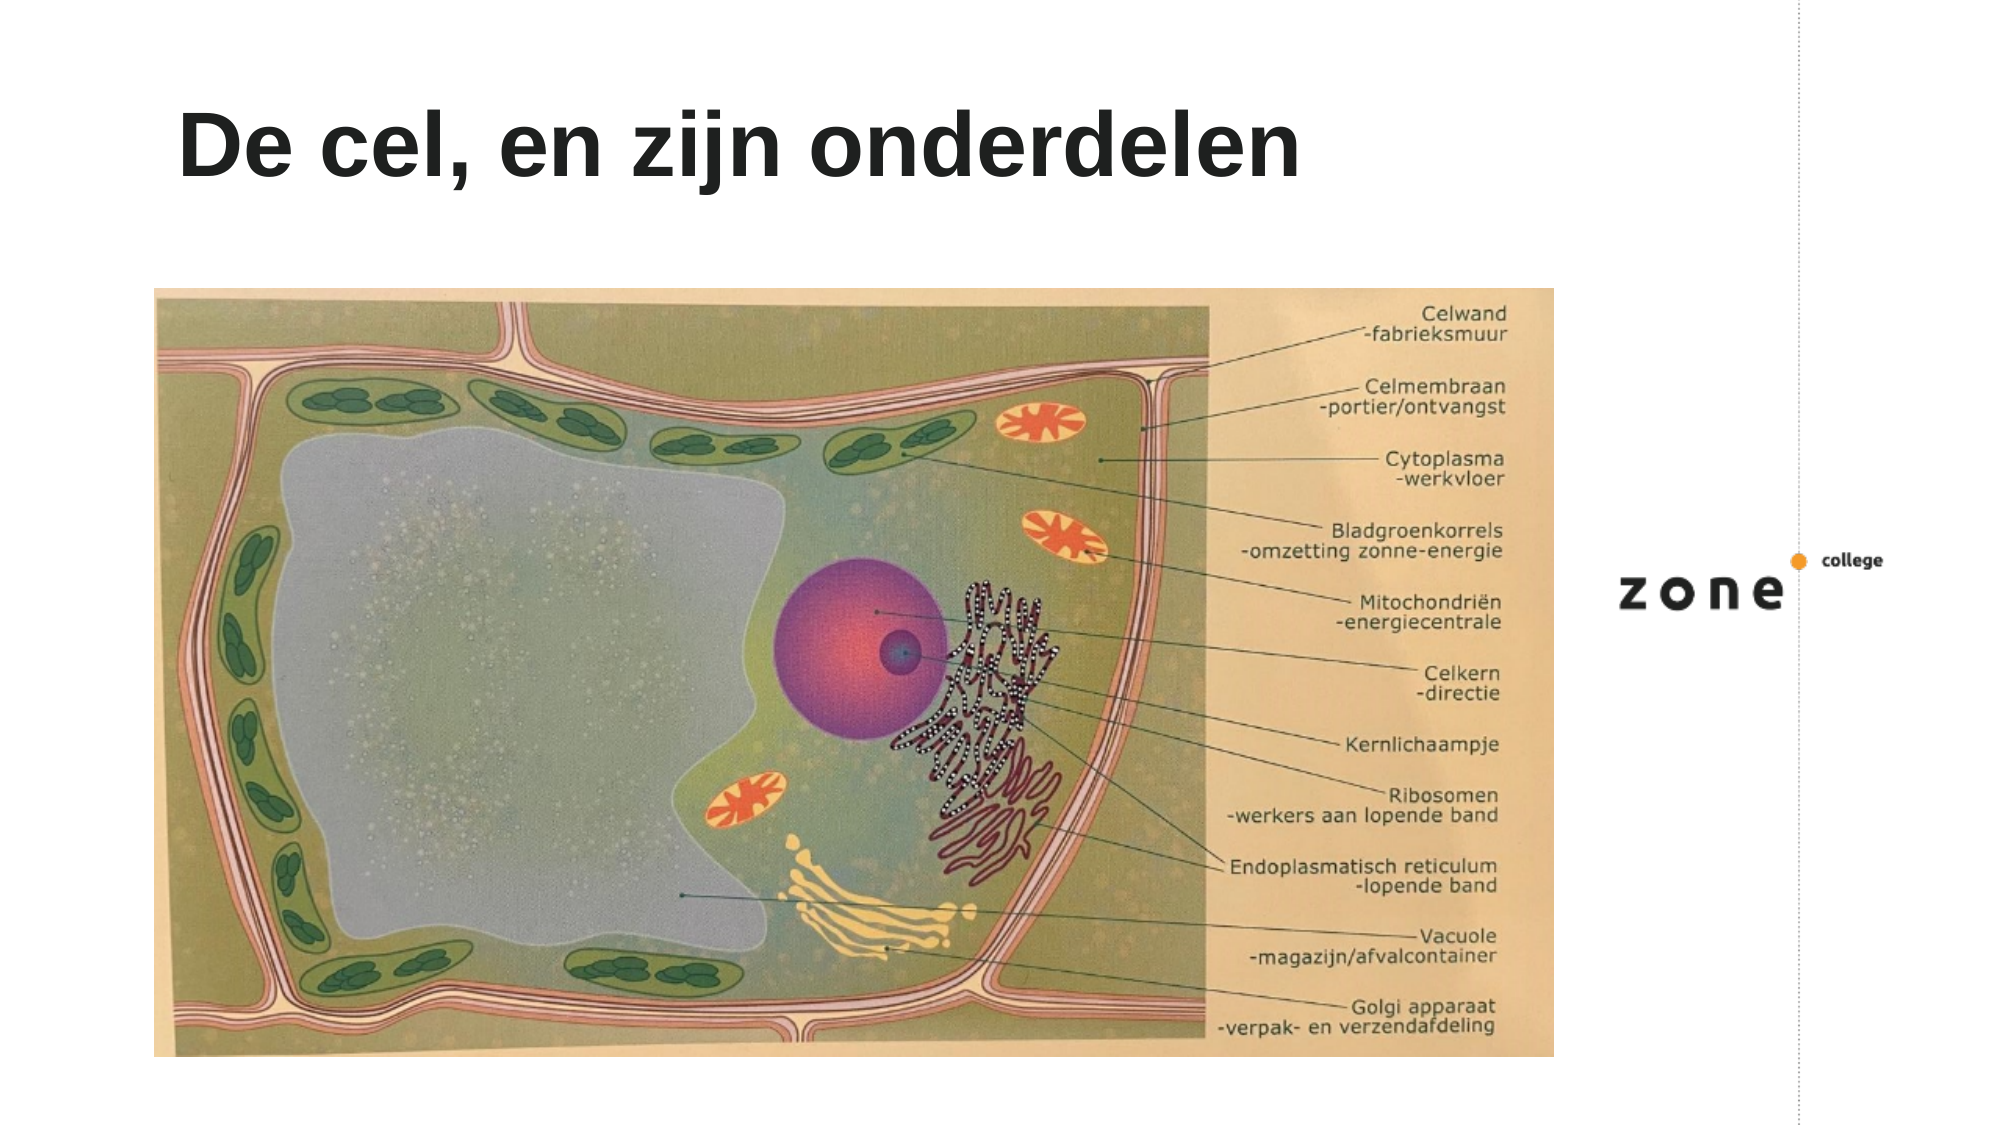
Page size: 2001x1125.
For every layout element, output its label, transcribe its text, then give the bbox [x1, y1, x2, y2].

picture [1596, 0, 2001, 1125]
title De cel, en zijn onderdelen [177, 97, 1471, 261]
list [154, 288, 1554, 1058]
